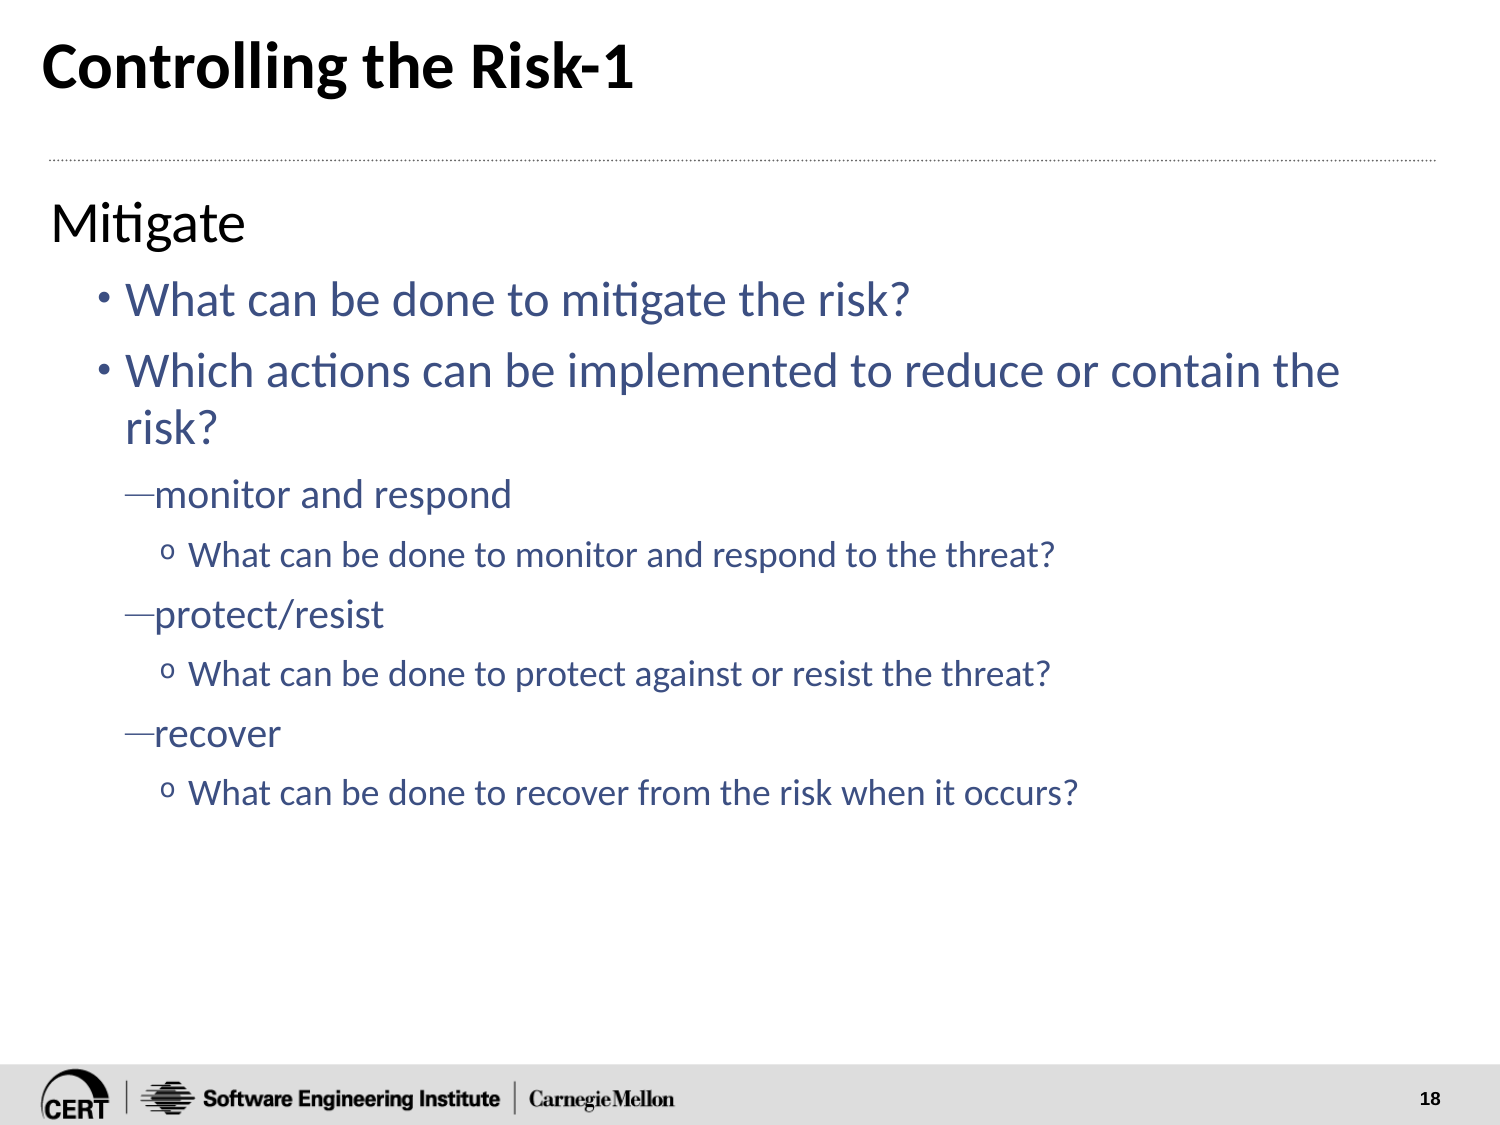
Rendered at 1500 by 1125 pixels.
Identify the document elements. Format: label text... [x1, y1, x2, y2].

list Mitigate What can be done to mitigate the risk? Which actions can be implemented to reduce or contain the risk? monitor and respond What can be done to monitor and respond to the threat? protect/resist What can be done to protect against or resist the threat? recover What can be done to recover from the risk when it occurs? [49, 187, 1438, 1001]
picture [24, 1065, 688, 1125]
title Controlling the Risk-1 [42, 37, 1434, 155]
